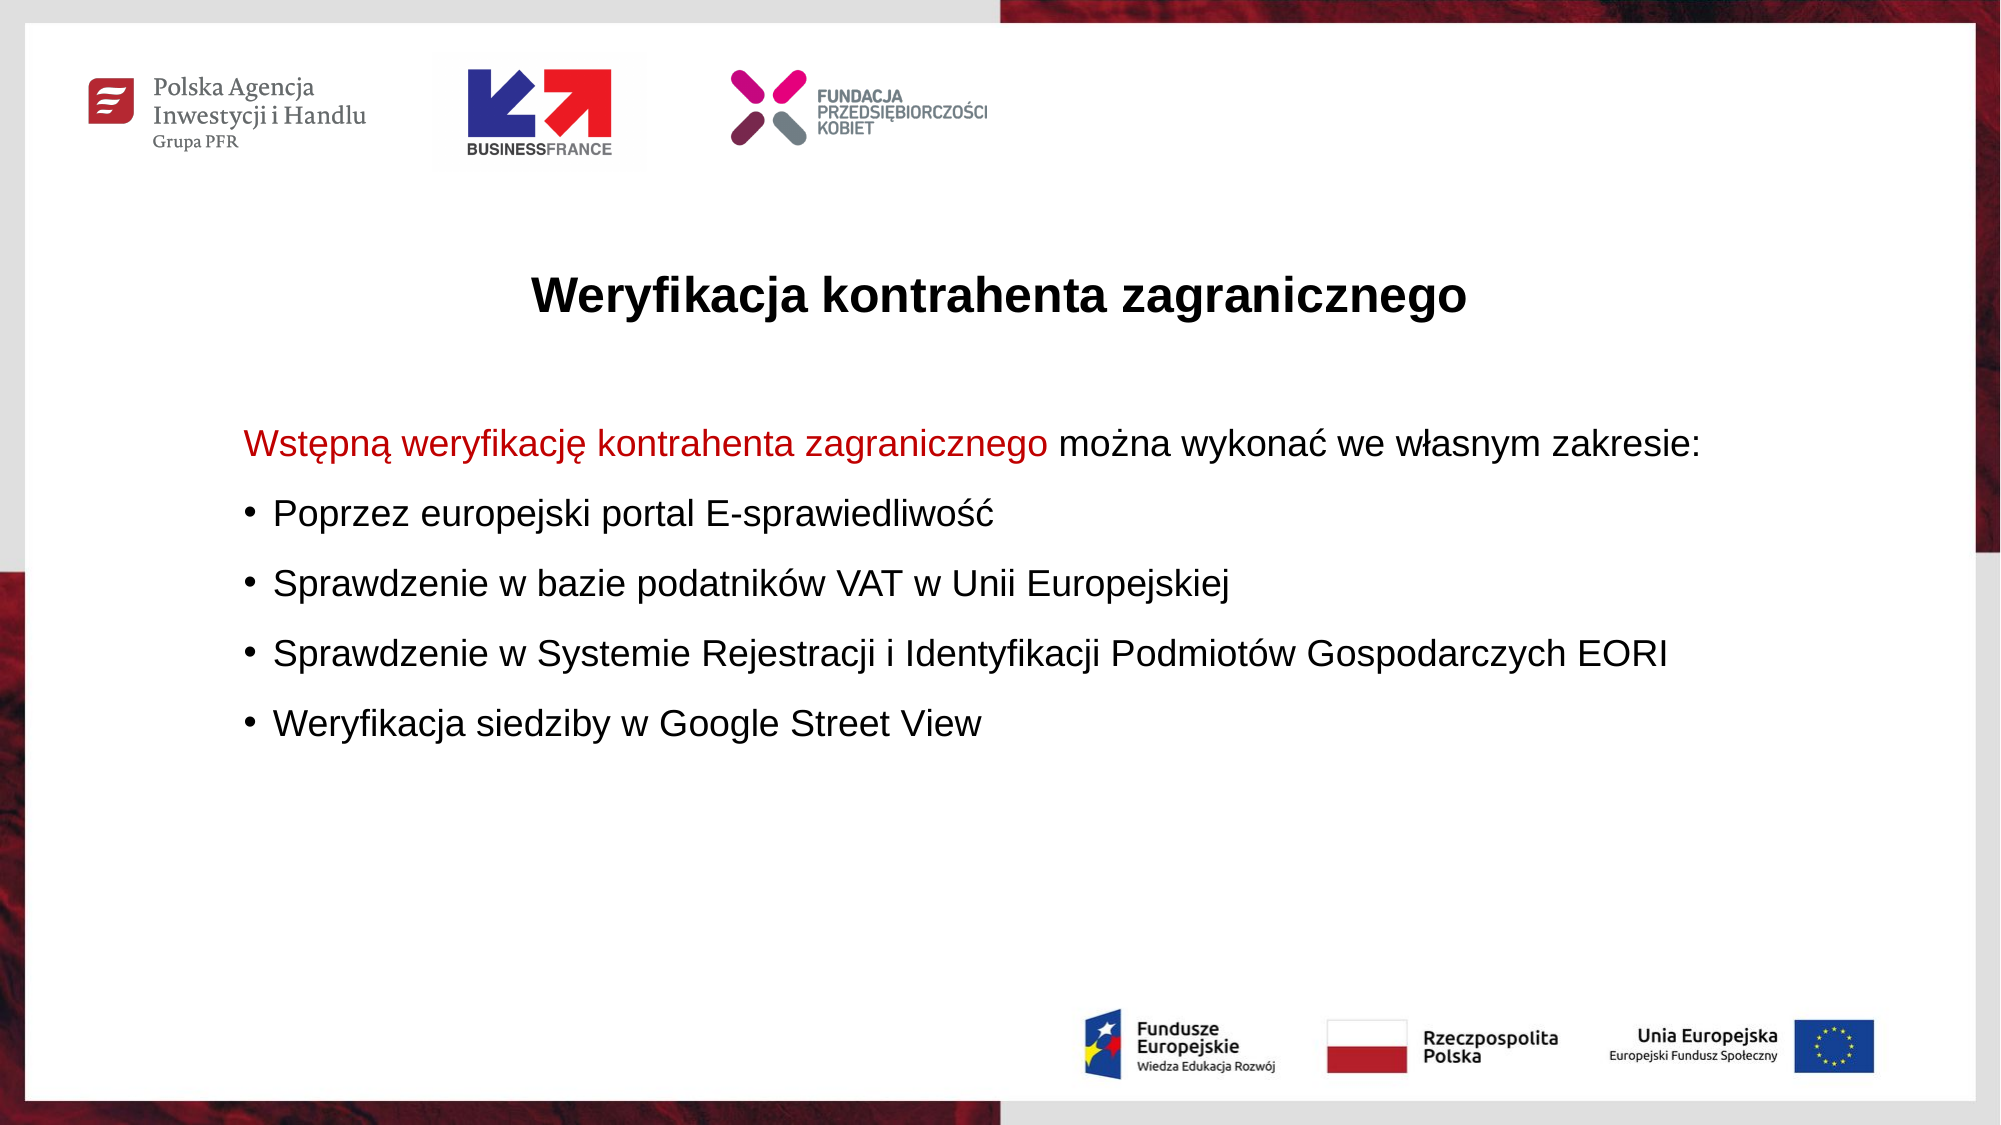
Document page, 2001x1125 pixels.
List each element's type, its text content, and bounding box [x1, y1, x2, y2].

title Weryfikacja kontrahenta zagranicznego [137, 200, 1863, 393]
picture [0, 0, 2001, 1125]
list Wstępną weryfikację kontrahenta zagranicznego można wykonać we własnym zakresie: Poprzez europejski portal E-sprawiedliwość Sprawdzenie w bazie podatników VAT w Unii Europejskiej Sprawdzenie w Systemie Rejestracji i Identyfikacji Podmiotów Gospodarczych EORI Weryfikacja siedziby w Google Street View [228, 411, 1824, 1125]
